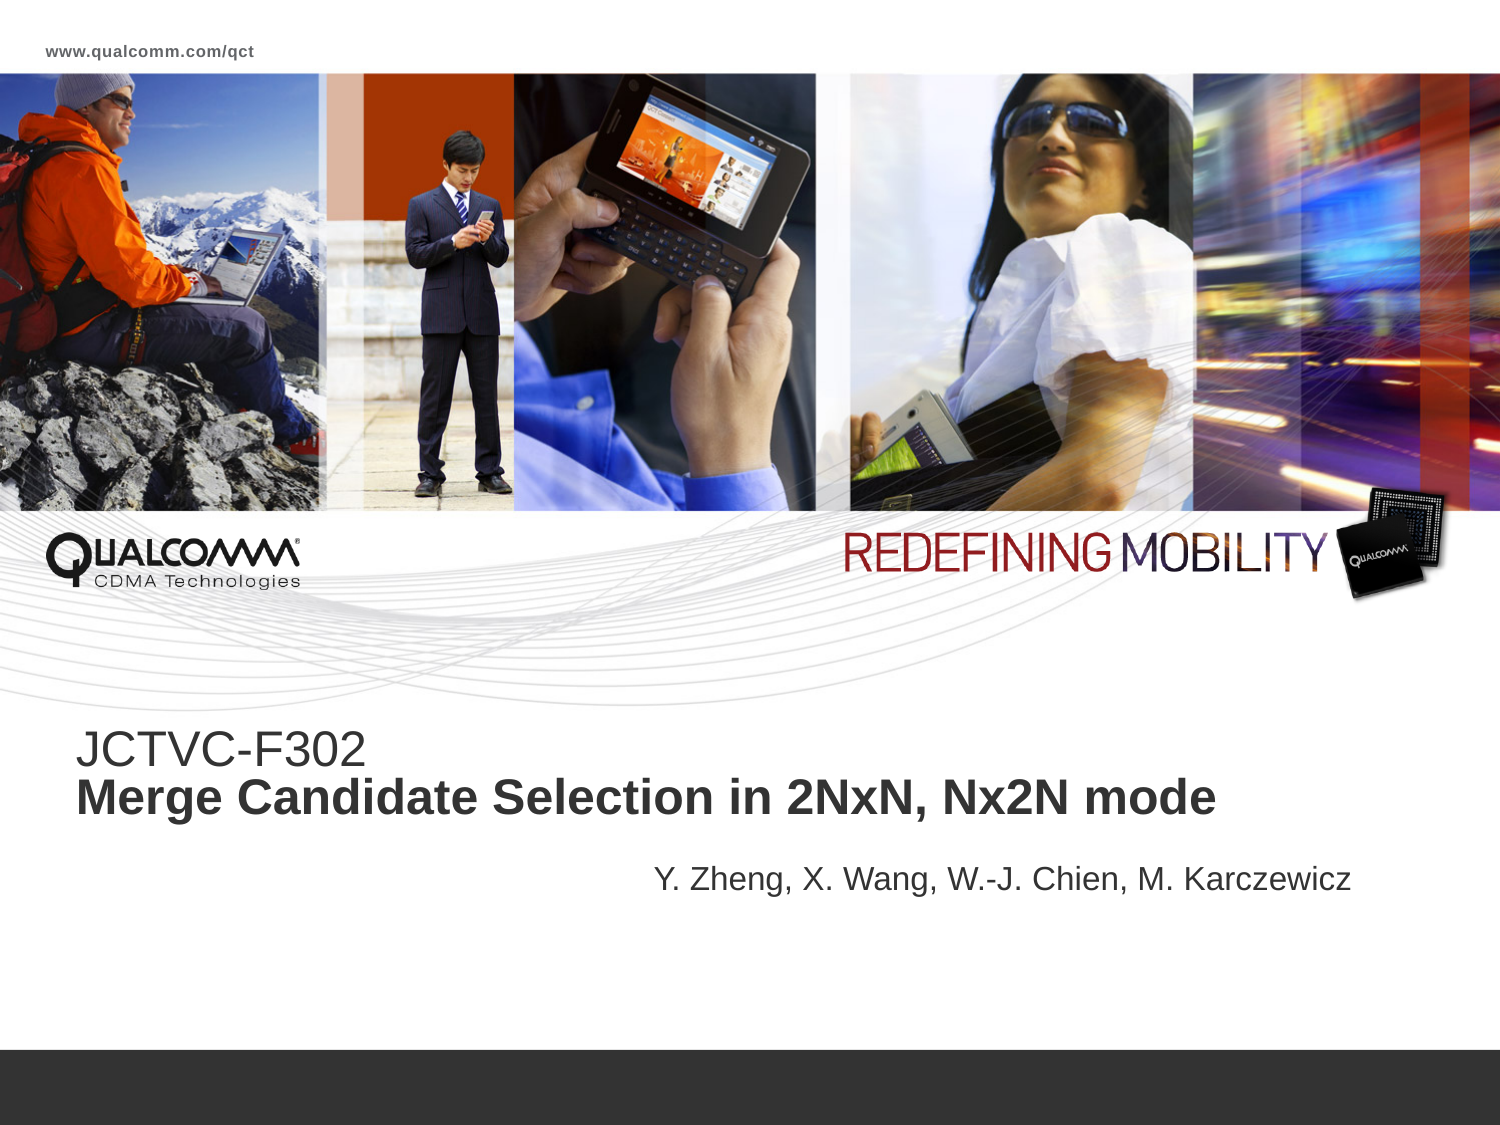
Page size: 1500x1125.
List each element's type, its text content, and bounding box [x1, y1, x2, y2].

picture [30, 1048, 372, 1052]
subtitle Y. Zheng, X. Wang, W.-J. Chien, M. Karczewicz [432, 849, 1369, 910]
picture [0, 12, 1500, 744]
title JCTVC-F302 Merge Candidate Selection in 2NxN, Nx2N mode [60, 659, 1500, 833]
